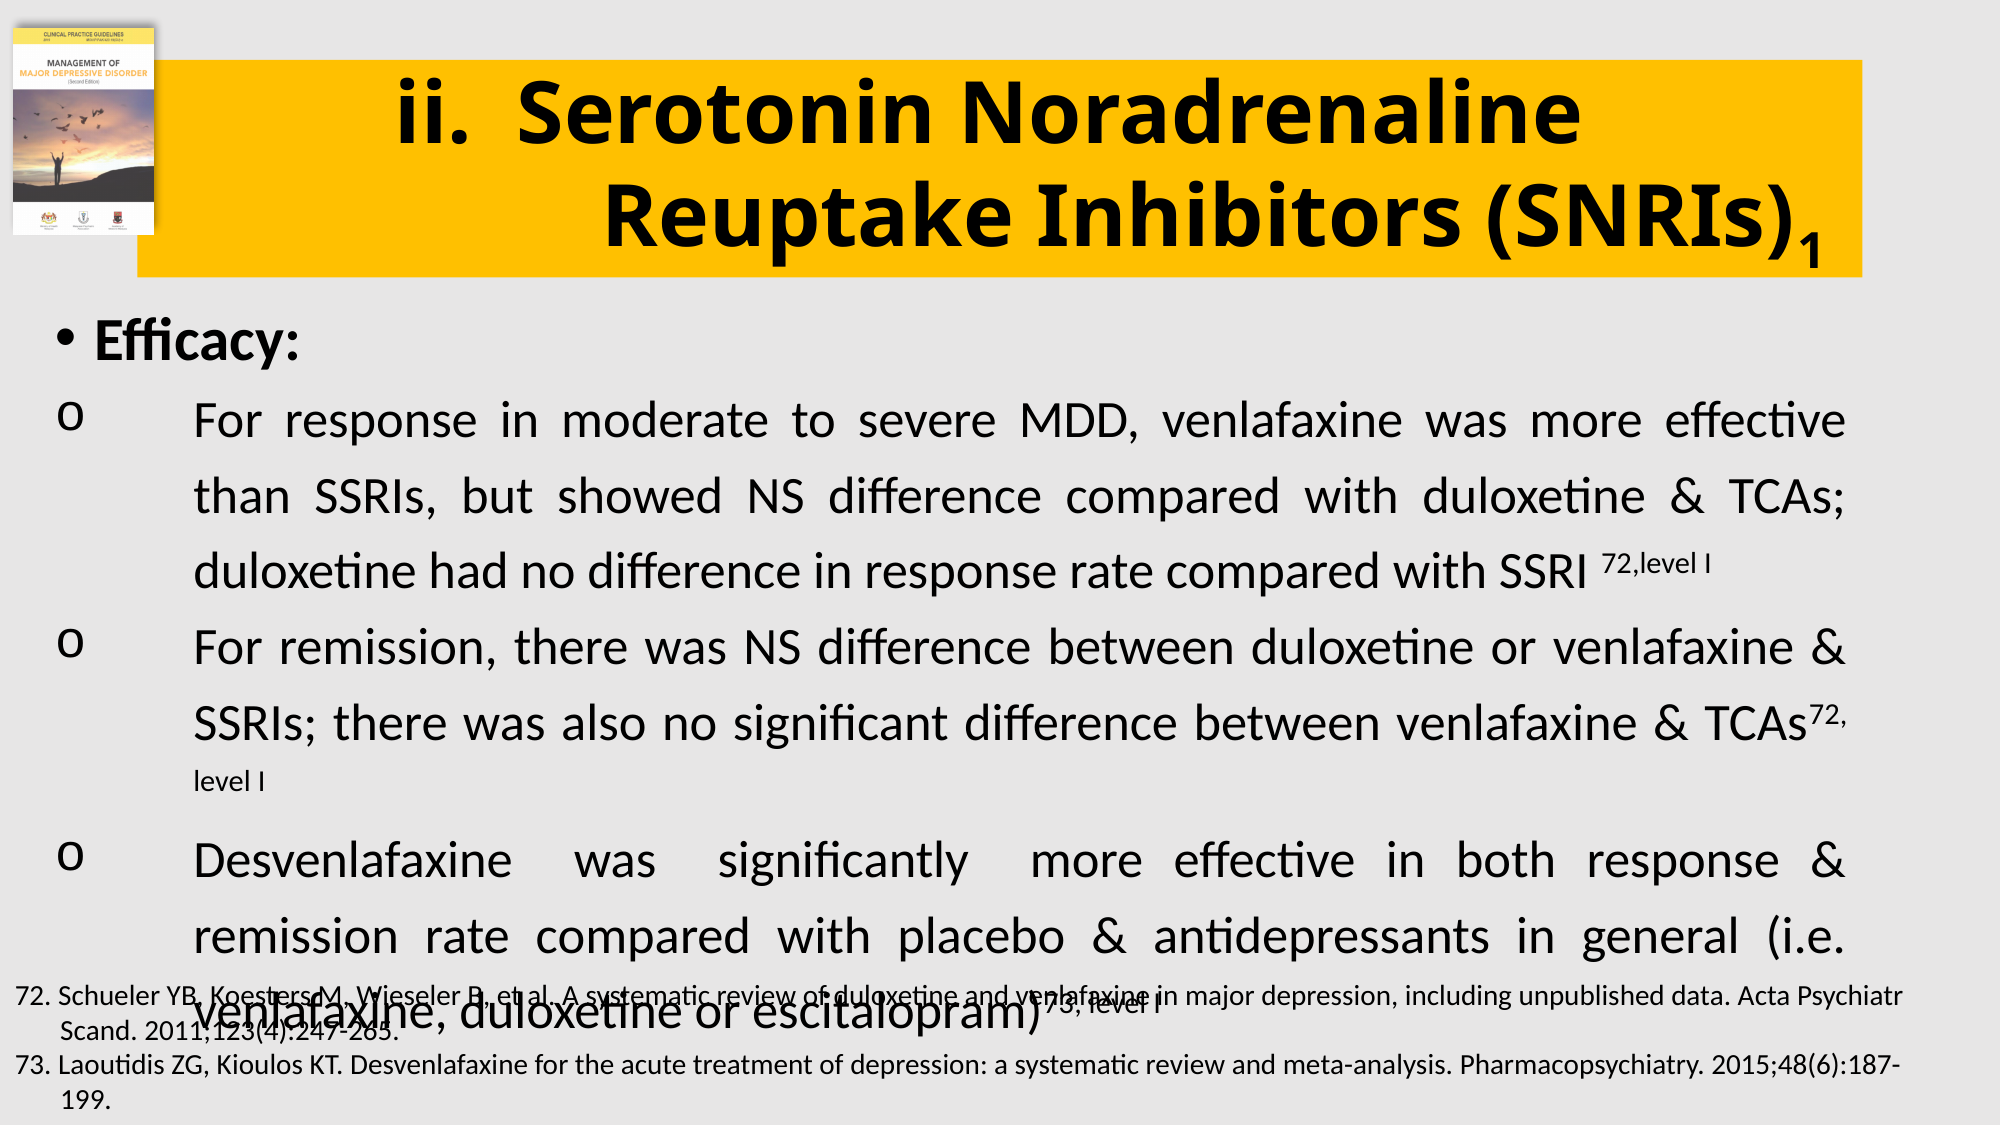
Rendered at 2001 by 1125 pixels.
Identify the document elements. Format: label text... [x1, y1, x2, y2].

title ii. Serotonin Noradrenaline Reuptake Inhibitors (SNRIs)1 [137, 59, 1863, 277]
list Efficacy: For response in moderate to severe MDD, venlafaxine was more effective than SSRIs, but showed NS difference compared with duloxetine & TCAs; duloxetine had no difference in response rate compared with SSRI 72,level I For remission, there was NS difference between duloxetine or venlafaxine & SSRIs; there was also no significant difference between venlafaxine & TCAs72, level I Desvenlafaxine was significantly more effective in both response & remission rate compared with placebo & antidepressants in general (i.e. venlafaxine, duloxetine or escitalopram)73, level I [39, 277, 1863, 968]
picture [13, 28, 154, 235]
text_box 72. Schueler YB, Koesters M, Wieseler B, et al. A systematic review of duloxetine and venlafaxine in major depression, including unpublished data. Acta Psychiatr Scand. 2011;123(4):247-265. 73. Laoutidis ZG, Kioulos KT. Desvenlafaxine for the acute treatment of depression: a systematic review and meta-analysis. Pharmacopsychiatry. 2015;48(6):187- 199. [0, 968, 2000, 1123]
